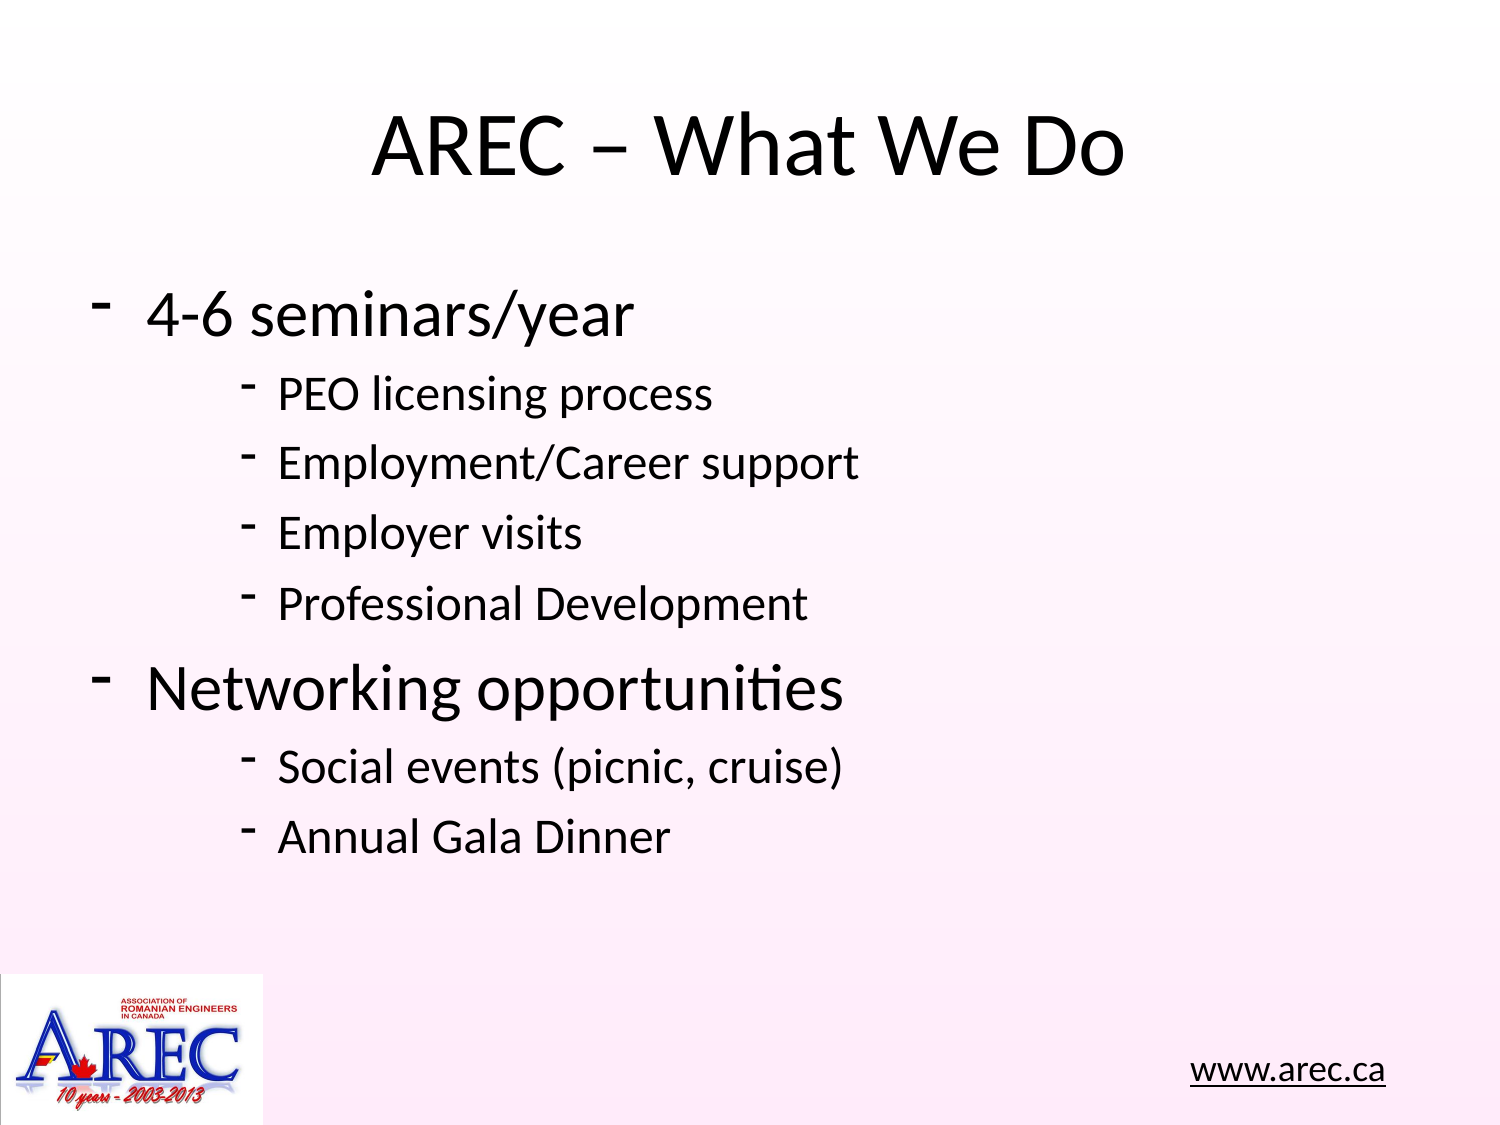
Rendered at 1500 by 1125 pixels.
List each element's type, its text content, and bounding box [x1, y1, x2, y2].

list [0, 974, 263, 1125]
title AREC – What We Do [75, 45, 1425, 233]
list 4-6 seminars/year PEO licensing process Employment/Career support Employer visits Professional Development Networking opportunities Social events (picnic, cruise) Annual Gala Dinner [75, 262, 1425, 976]
text_box www.arec.ca [1175, 1036, 1424, 1097]
